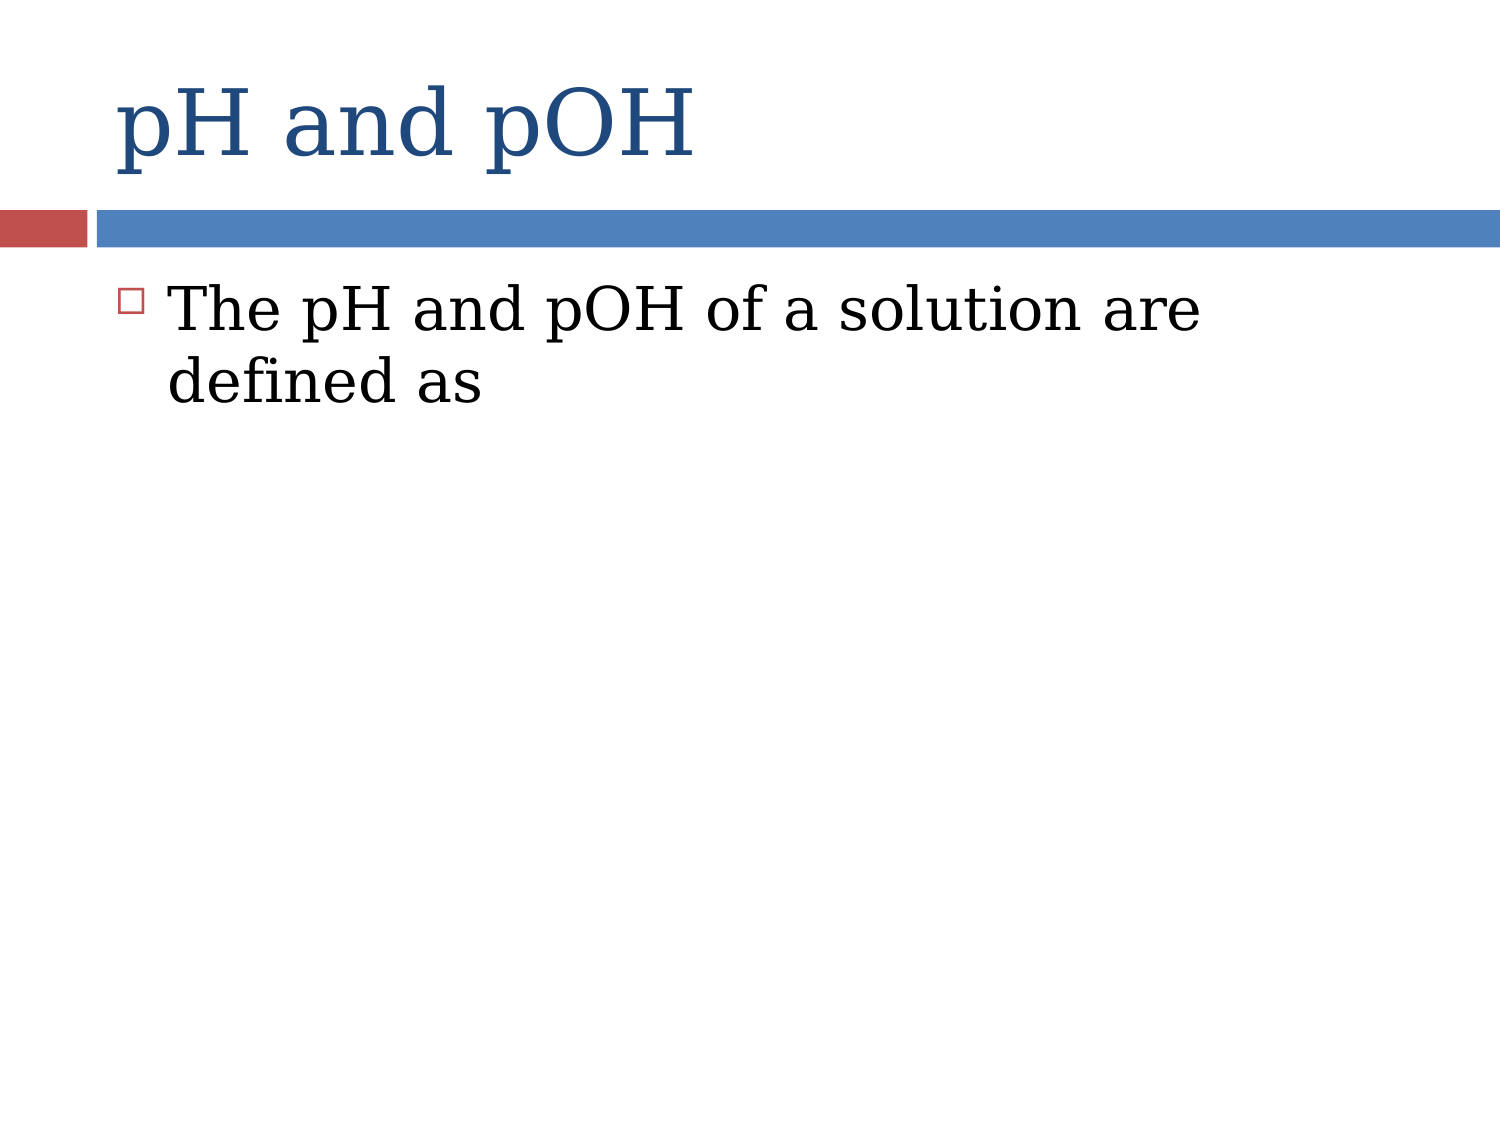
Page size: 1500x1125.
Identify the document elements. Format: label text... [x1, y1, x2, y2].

title pH and pOH [100, 37, 1438, 200]
